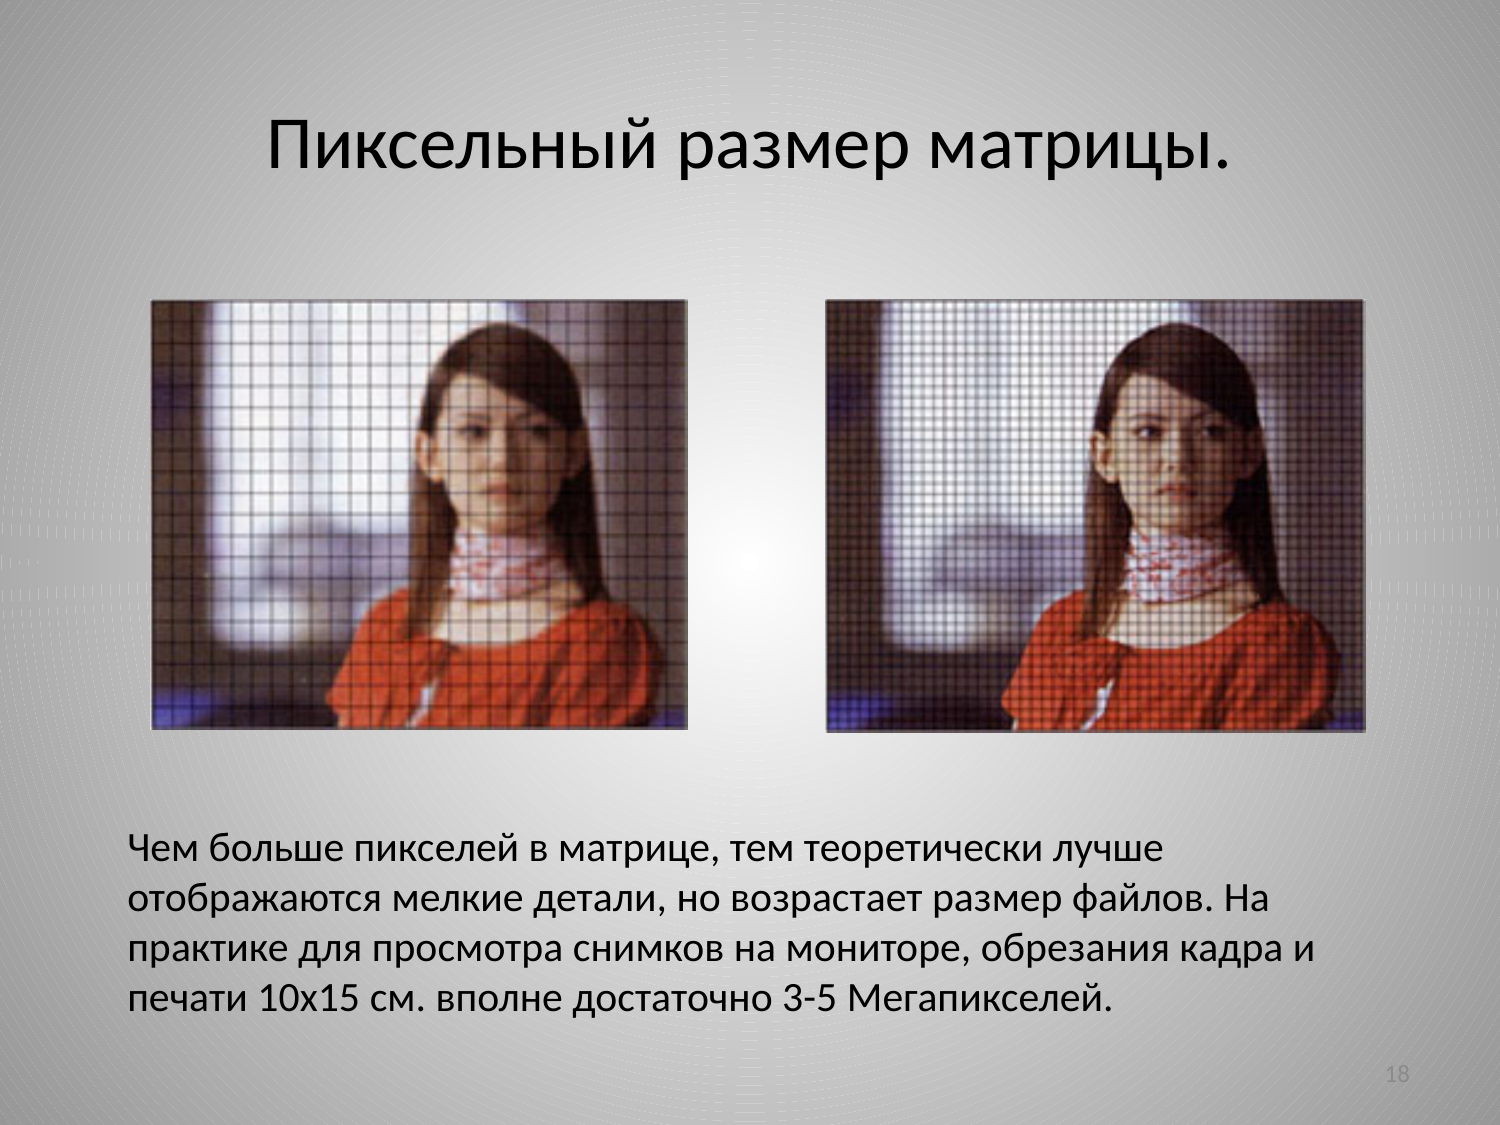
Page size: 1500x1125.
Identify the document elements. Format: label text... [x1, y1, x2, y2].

text_box Чем больше пикселей в матрице, тем теоретически лучше отображаются мелкие детали, но возрастает размер файлов. На практике для просмотра снимков на мониторе, обрезания кадра и печати 10х15 см. вполне достаточно 3-5 Мегапикселей. [112, 812, 1413, 1028]
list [824, 299, 1366, 733]
slide_number 18 [1074, 1042, 1425, 1103]
title Пиксельный размер матрицы. [75, 45, 1425, 233]
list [149, 299, 688, 731]
